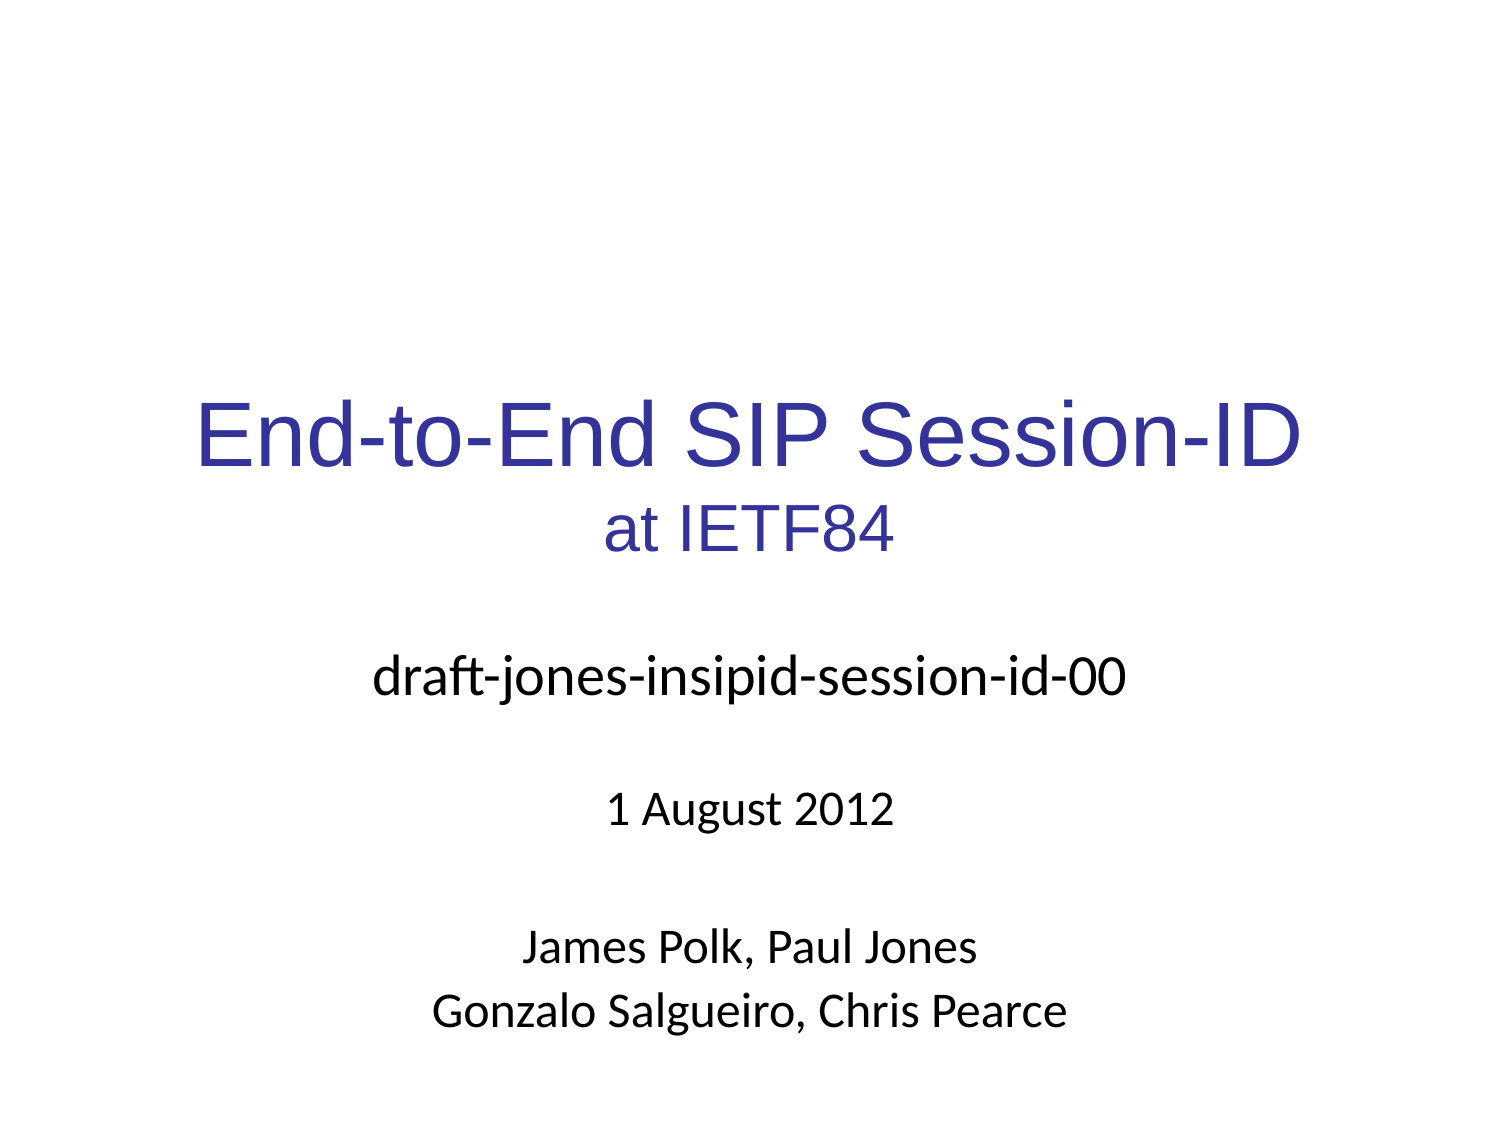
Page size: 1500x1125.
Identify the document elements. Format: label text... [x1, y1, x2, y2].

title End-to-End SIP Session-ID at IETF84 [112, 349, 1388, 591]
subtitle draft-jones-insipid-session-id-00 1 August 2012 James Polk, Paul Jones Gonzalo Salgueiro, Chris Pearce [224, 637, 1276, 1038]
